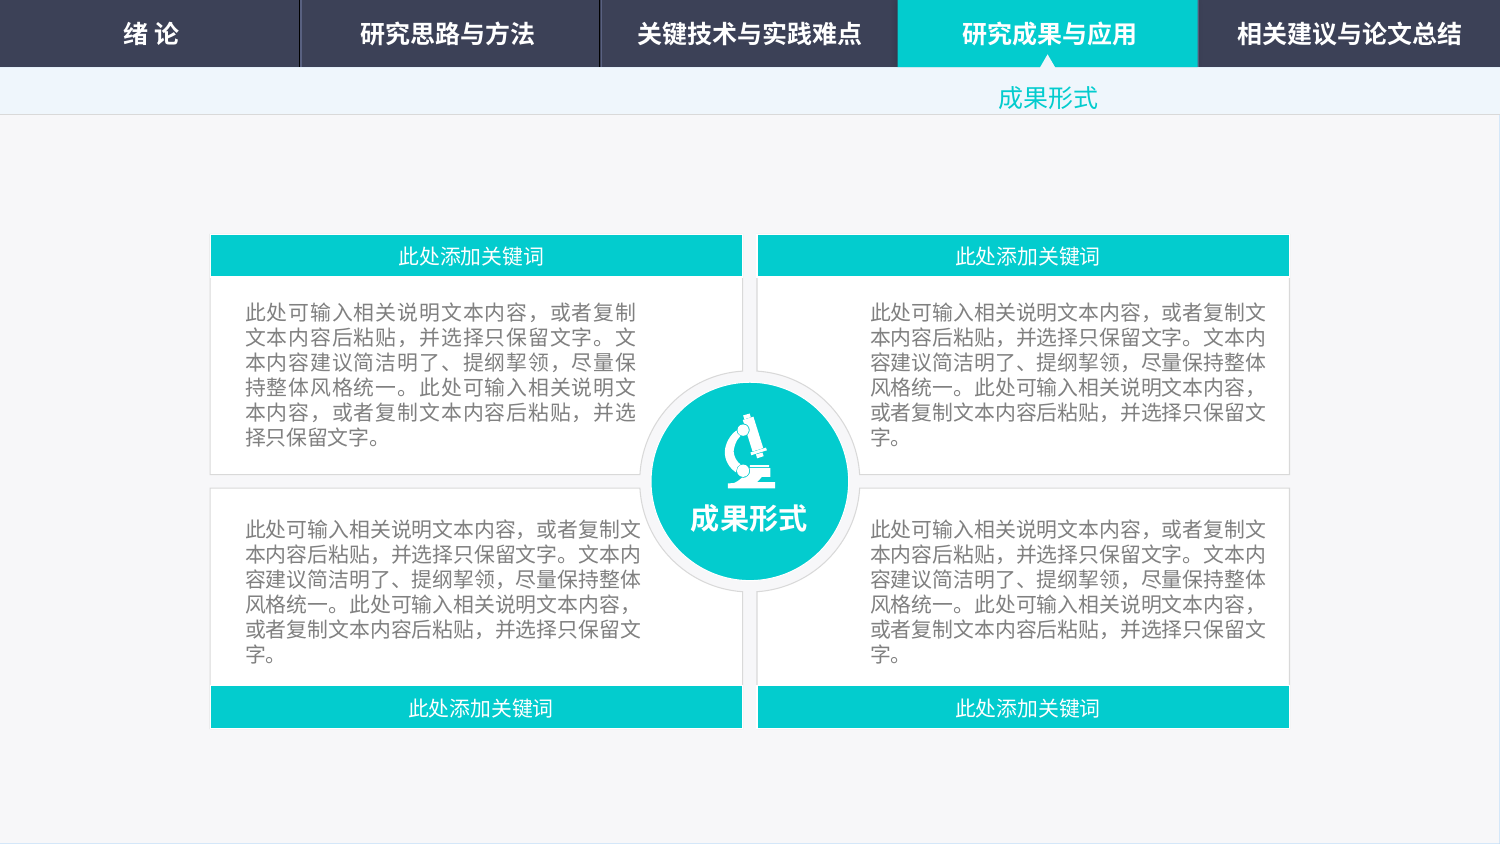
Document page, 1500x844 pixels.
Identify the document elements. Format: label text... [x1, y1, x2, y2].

text_box [210, 685, 743, 729]
text_box [756, 685, 1290, 729]
text_box [756, 278, 1290, 475]
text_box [724, 413, 776, 489]
text_box 此处添加关键词 [398, 243, 544, 269]
text_box [756, 234, 1290, 278]
text_box [210, 278, 743, 475]
text_box 成果形式 [983, 59, 1114, 120]
text_box 成果形式 [675, 492, 823, 543]
text_box 此处可输入相关说明文本内容，或者复制文本内容后粘贴，并选择只保留文字。文本内容建议简洁明了、提纲挈领，尽量保持整体风格统一。此处可输入相关说明文本内容，或者复制文本内容后粘贴，并选择只保留文字。 [855, 509, 1281, 675]
text_box 此处添加关键词 [955, 695, 1101, 721]
text_box 此处可输入相关说明文本内容，或者复制文本内容后粘贴，并选择只保留文字。文本内容建议简洁明了、提纲挈领，尽量保持整体风格统一。此处可输入相关说明文本内容，或者复制文本内容后粘贴，并选择只保留文字。 [230, 509, 656, 675]
text_box 此处可输入相关说明文本内容，或者复制文本内容后粘贴，并选择只保留文字。文本内容建议简洁明了、提纲挈领，尽量保持整体风格统一。此处可输入相关说明文本内容，或者复制文本内容后粘贴，并选择只保留文字。 [855, 292, 1281, 457]
text_box [651, 382, 849, 581]
text_box 研究成果与应用 [899, 9, 1199, 59]
text_box 相关建议与论文总结 [1199, 9, 1500, 59]
text_box 此处添加关键词 [955, 243, 1101, 269]
text_box [756, 488, 1290, 685]
text_box [210, 488, 743, 685]
text_box 此处添加关键词 [408, 695, 554, 721]
text_box 此处可输入相关说明文本内容，或者复制文本内容后粘贴，并选择只保留文字。文本内容建议简洁明了、提纲挈领，尽量保持整体风格统一。此处可输入相关说明文本内容，或者复制文本内容后粘贴，并选择只保留文字。 [230, 292, 651, 457]
text_box 研究思路与方法 [297, 9, 599, 59]
text_box [210, 234, 743, 278]
text_box 绪 论 [0, 9, 297, 59]
text_box 关键技术与实践难点 [599, 9, 899, 59]
